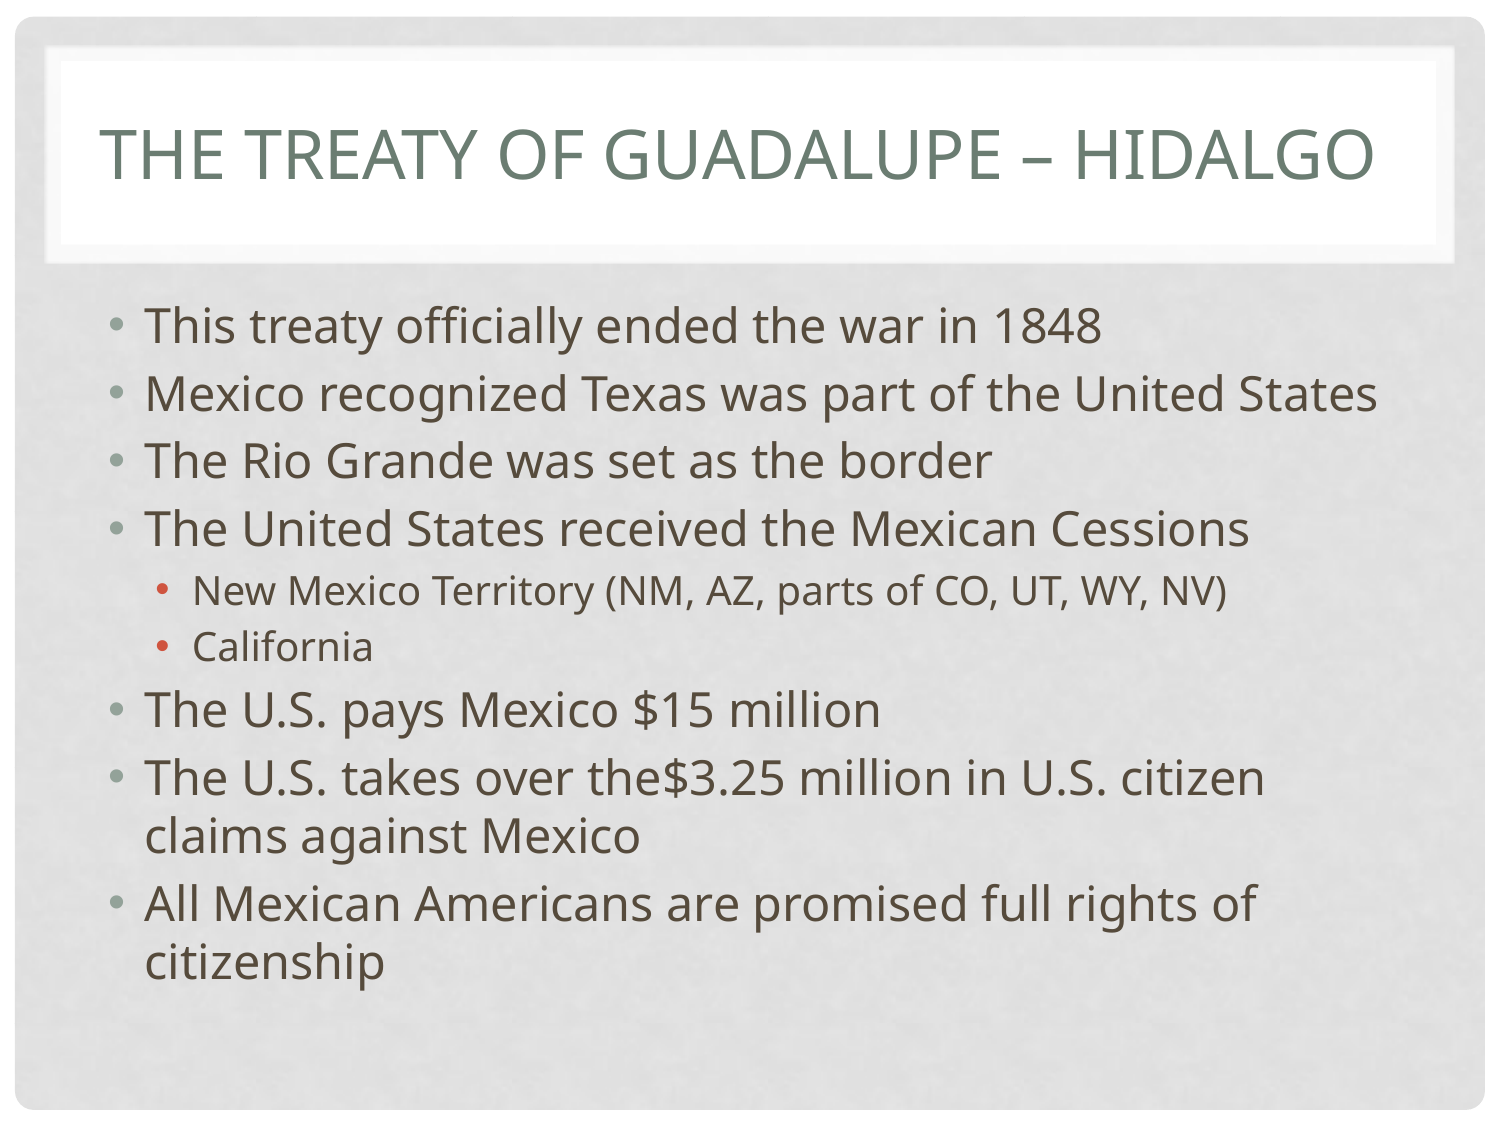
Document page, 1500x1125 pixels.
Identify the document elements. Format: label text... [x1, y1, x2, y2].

list This treaty officially ended the war in 1848 Mexico recognized Texas was part of the United States The Rio Grande was set as the border The United States received the Mexican Cessions New Mexico Territory (NM, AZ, parts of CO, UT, WY, NV) California The U.S. pays Mexico $15 million The U.S. takes over the$3.25 million in U.S. citizen claims against Mexico All Mexican Americans are promised full rights of citizenship [75, 287, 1425, 1005]
title The Treaty of Guadalupe – Hidalgo [69, 66, 1425, 238]
